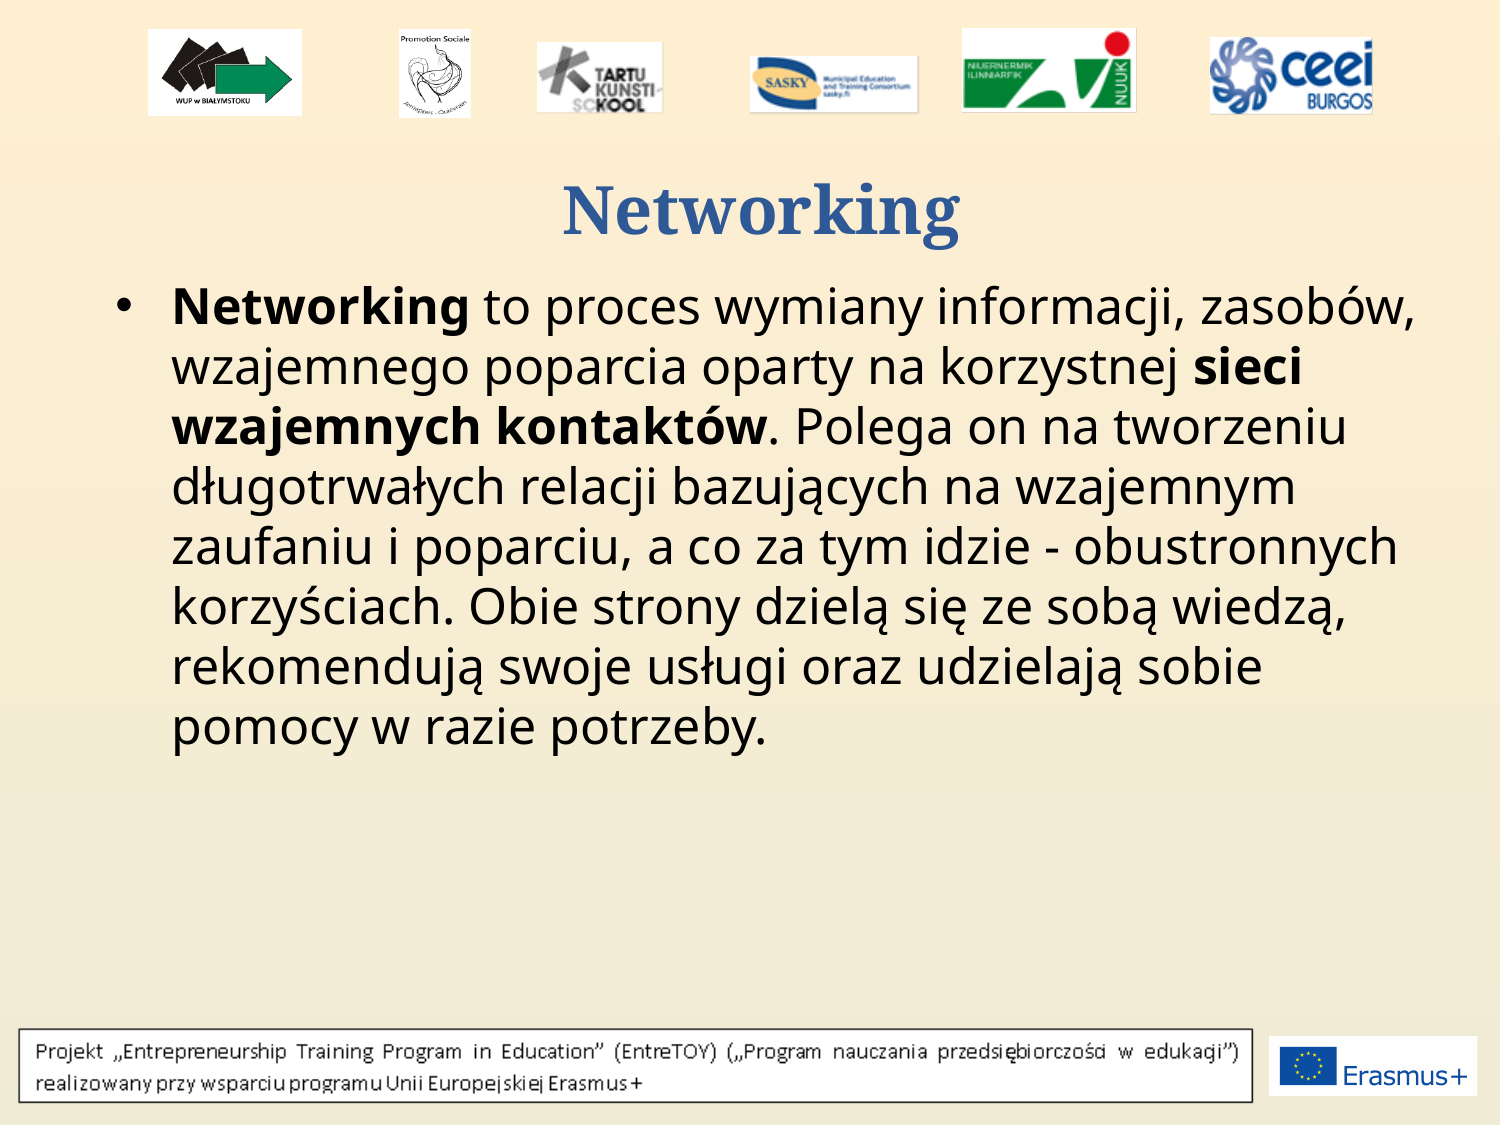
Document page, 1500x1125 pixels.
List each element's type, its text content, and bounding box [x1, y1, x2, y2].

picture [399, 29, 471, 118]
picture [1210, 37, 1374, 116]
list Networking to proces wymiany informacji, zasobów, wzajemnego poparcia oparty na korzystnej sieci wzajemnych kontaktów. Polega on na tworzeniu długotrwałych relacji bazujących na wzajemnym zaufaniu i poparciu, a co za tym idzie - obustronnych korzyściach. Obie strony dzielą się ze sobą wiedzą, rekomendują swoje usługi oraz udzielają sobie pomocy w razie potrzeby. [100, 267, 1459, 1005]
picture [962, 28, 1140, 116]
picture [17, 1027, 1255, 1105]
title Networking [100, 125, 1424, 256]
picture [148, 29, 302, 116]
picture [537, 42, 668, 118]
picture [750, 56, 921, 116]
